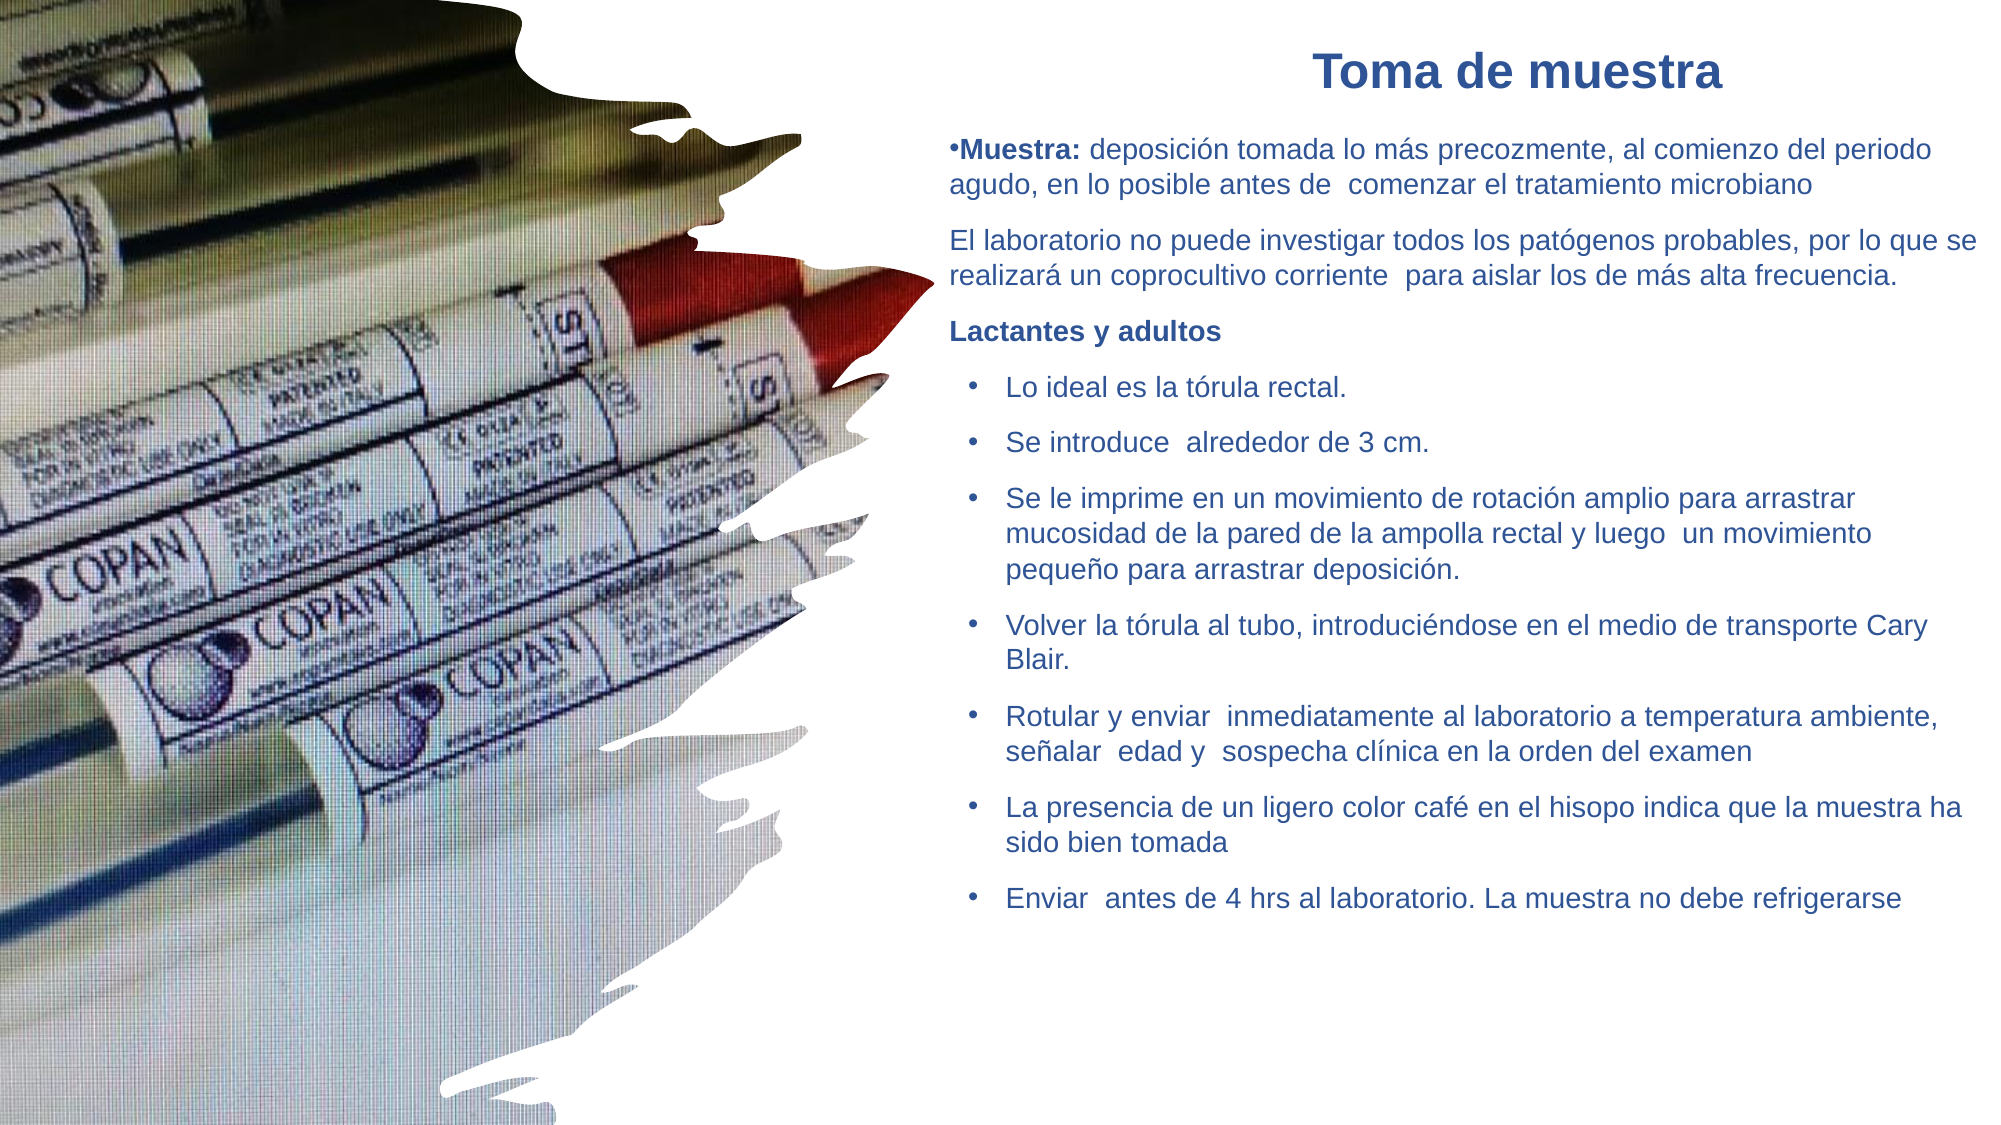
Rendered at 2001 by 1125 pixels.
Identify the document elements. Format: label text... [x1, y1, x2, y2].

title Toma de muestra [1127, 22, 1922, 122]
picture [0, 0, 935, 1125]
list Muestra: deposición tomada lo más precozmente, al comienzo del periodo agudo, en lo posible antes de comenzar el tratamiento microbiano El laboratorio no puede investigar todos los patógenos probables, por lo que se realizará un coprocultivo corriente para aislar los de más alta frecuencia. Lactantes y adultos Lo ideal es la tórula rectal. Se introduce alrededor de 3 cm. Se le imprime en un movimiento de rotación amplio para arrastrar mucosidad de la pared de la ampolla rectal y luego un movimiento pequeño para arrastrar deposición. Volver la tórula al tubo, introduciéndose en el medio de transporte Cary Blair. Rotular y enviar inmediatamente al laboratorio a temperatura ambiente, señalar edad y sospecha clínica en la orden del examen La presencia de un ligero color café en el hisopo indica que la muestra ha sido bien tomada Enviar antes de 4 hrs al laboratorio. La muestra no debe refrigerarse [939, 122, 2000, 1125]
text_box [936, 0, 2000, 122]
